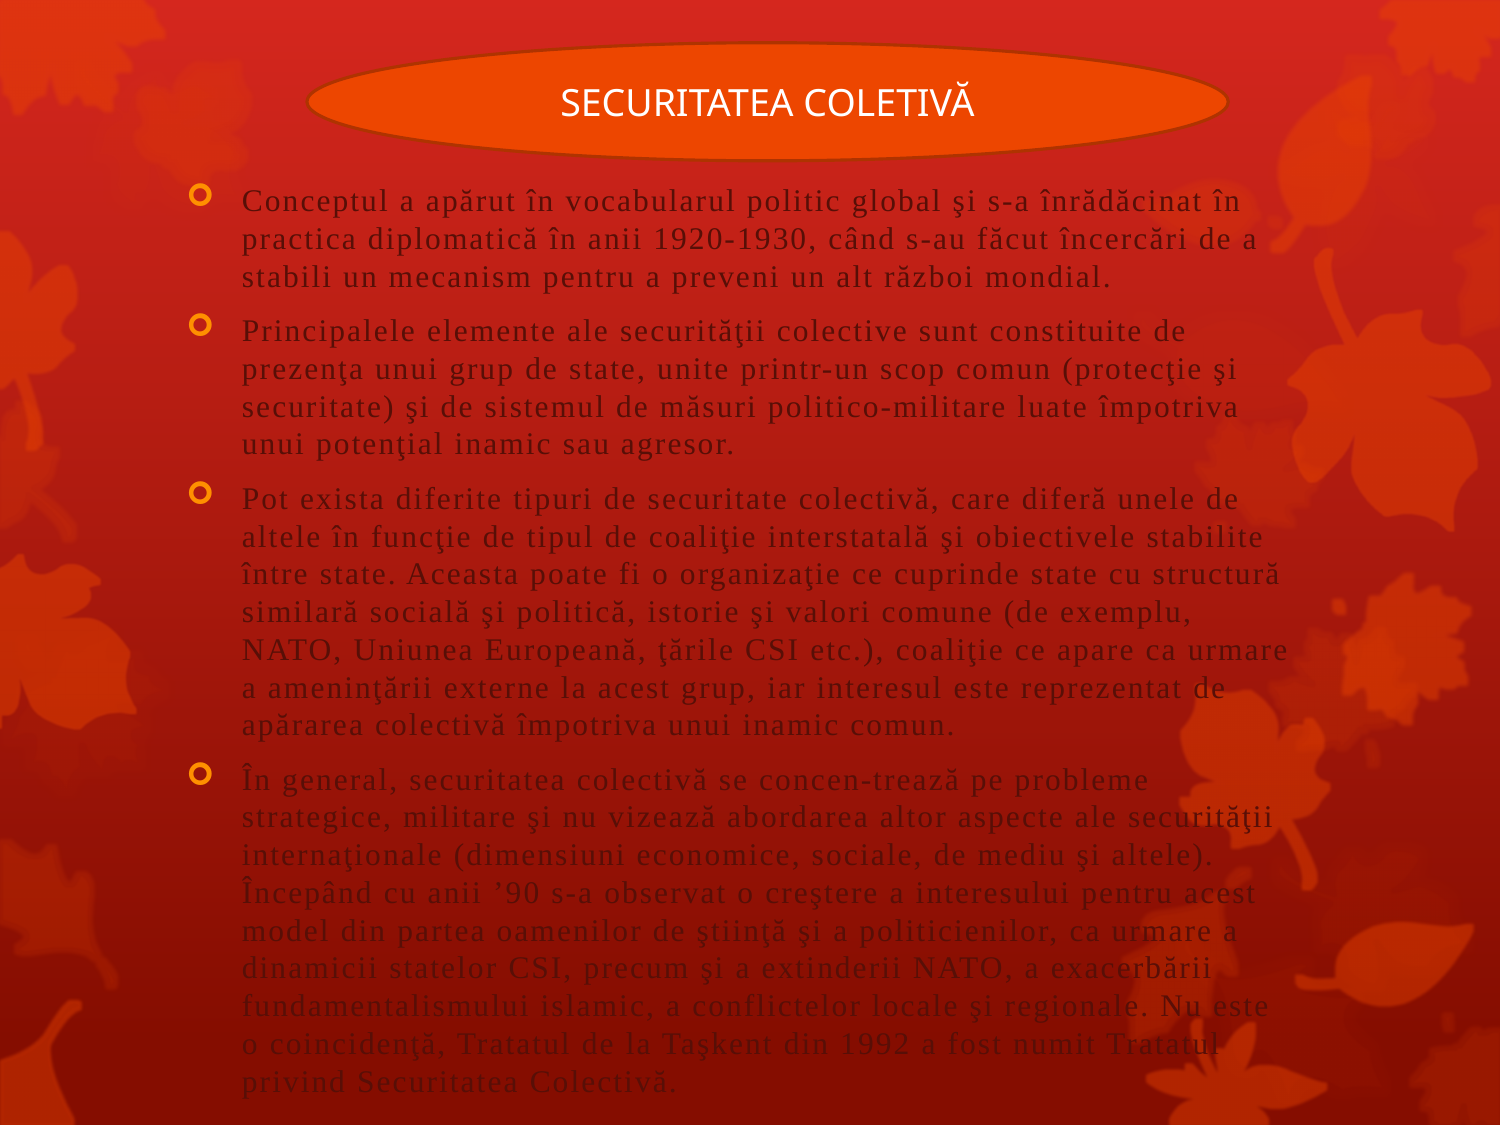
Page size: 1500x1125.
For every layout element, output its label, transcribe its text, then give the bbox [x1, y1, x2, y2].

list Conceptul a apărut în vocabularul politic global şi s-a înrădăcinat în practica diplomatică în anii 1920-1930, când s-au făcut încercări de a stabili un mecanism pentru a preveni un alt război mondial. Principalele elemente ale securităţii colective sunt constituite de prezenţa unui grup de state, unite printr-un scop comun (protecţie şi securitate) şi de sistemul de măsuri politico-militare luate împotriva unui potenţial inamic sau agresor. Pot exista diferite tipuri de securitate colectivă, care diferă unele de altele în funcţie de tipul de coaliţie interstatală şi obiectivele stabilite între state. Aceasta poate fi o organizaţie ce cuprinde state cu structură similară socială şi politică, istorie şi valori comune (de exemplu, NATO, Uniunea Europeană, ţările CSI etc.), coaliţie ce apare ca urmare a ameninţării externe la acest grup, iar interesul este reprezentat de apărarea colectivă împotriva unui inamic comun. În general, securitatea colectivă se concen-trează pe probleme strategice, militare şi nu vizează abordarea altor aspecte ale securităţii internaţionale (dimensiuni economice, sociale, de mediu şi altele). Începând cu anii ’90 s-a observat o creştere a interesului pentru acest model din partea oamenilor de ştiinţă şi a politicienilor, ca urmare a dinamicii statelor CSI, precum şi a extinderii NATO, a exacerbării fundamentalismului islamic, a conflictelor locale şi regionale. Nu este o coincidenţă, Tratatul de la Taşkent din 1992 a fost numit Tratatul privind Securitatea Colectivă. [171, 172, 1311, 1120]
text_box SECURITATEA COLETIVĂ [305, 41, 1230, 163]
